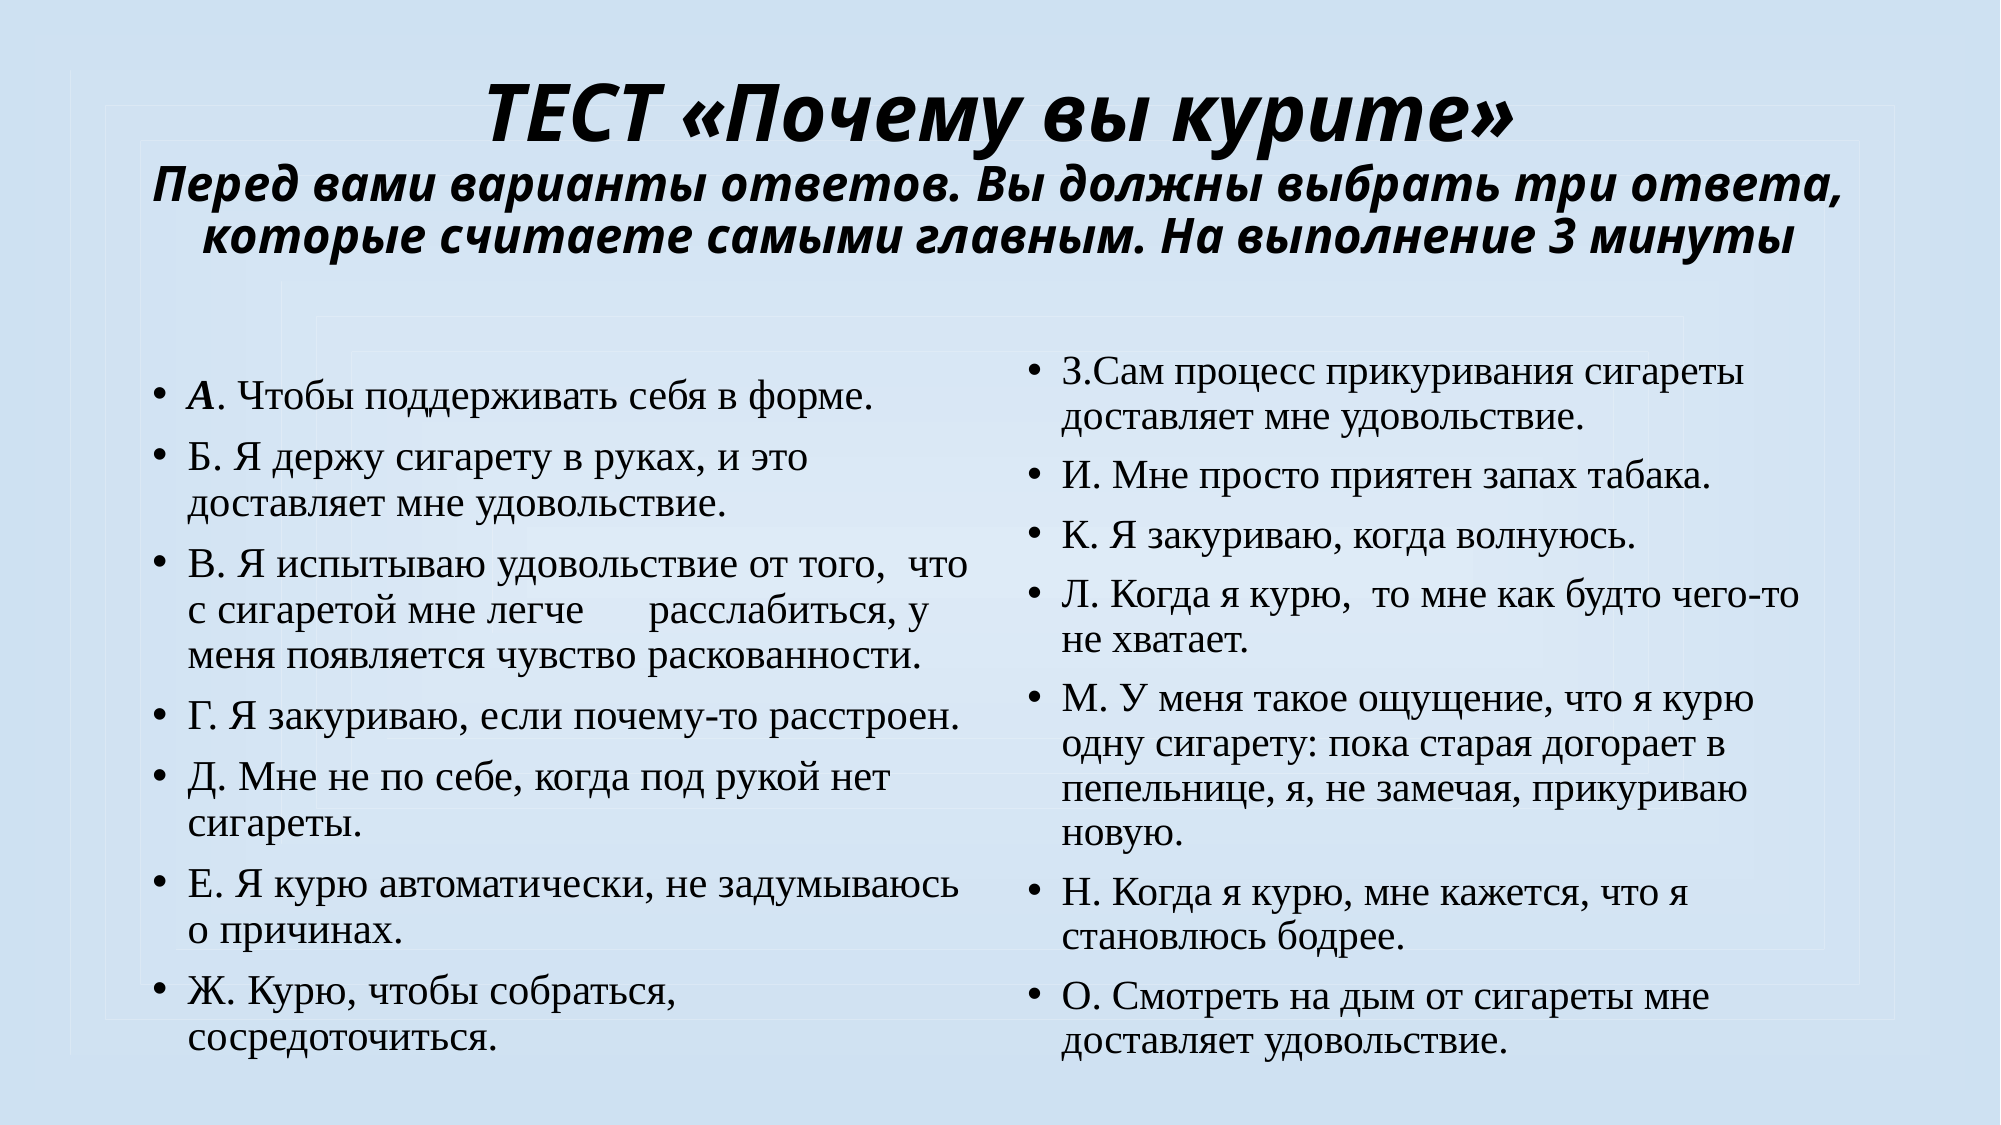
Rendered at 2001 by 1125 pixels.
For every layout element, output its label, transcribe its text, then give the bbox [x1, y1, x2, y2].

text_box ТЕСТ «Почему вы курите» Перед вами варианты ответов. Вы должны выбрать три ответа, которые считаете самыми главным. На выполнение 3 минуты [137, 59, 1863, 278]
text_box З.Сам процесс прикуривания сигареты доставляет мне удовольствие. И. Мне просто приятен запах табака. К. Я закуриваю, когда волнуюсь. Л. Когда я курю, то мне как будто чего-то не хватает. М. У меня такое ощущение, что я курю одну сигарету: пока старая догорает в пепельнице, я, не замечая, прикуриваю новую. Н. Когда я курю, мне кажется, что я становлюсь бодрее. О. Смотреть на дым от сигареты мне доставляет удовольствие. [1012, 277, 1863, 1074]
text_box А. Чтобы поддерживать себя в форме. Б. Я держу сигарету в руках, и это доставляет мне удовольствие. В. Я испытываю удовольствие от того, что с сигаретой мне легче расслабиться, у меня появляется чувство раскованности. Г. Я закуриваю, если почему-то расстроен. Д. Мне не по себе, когда под рукой нет сигареты. Е. Я курю автоматически, не задумываюсь о причинах. Ж. Курю, чтобы собраться, сосредоточиться. [137, 299, 988, 1103]
